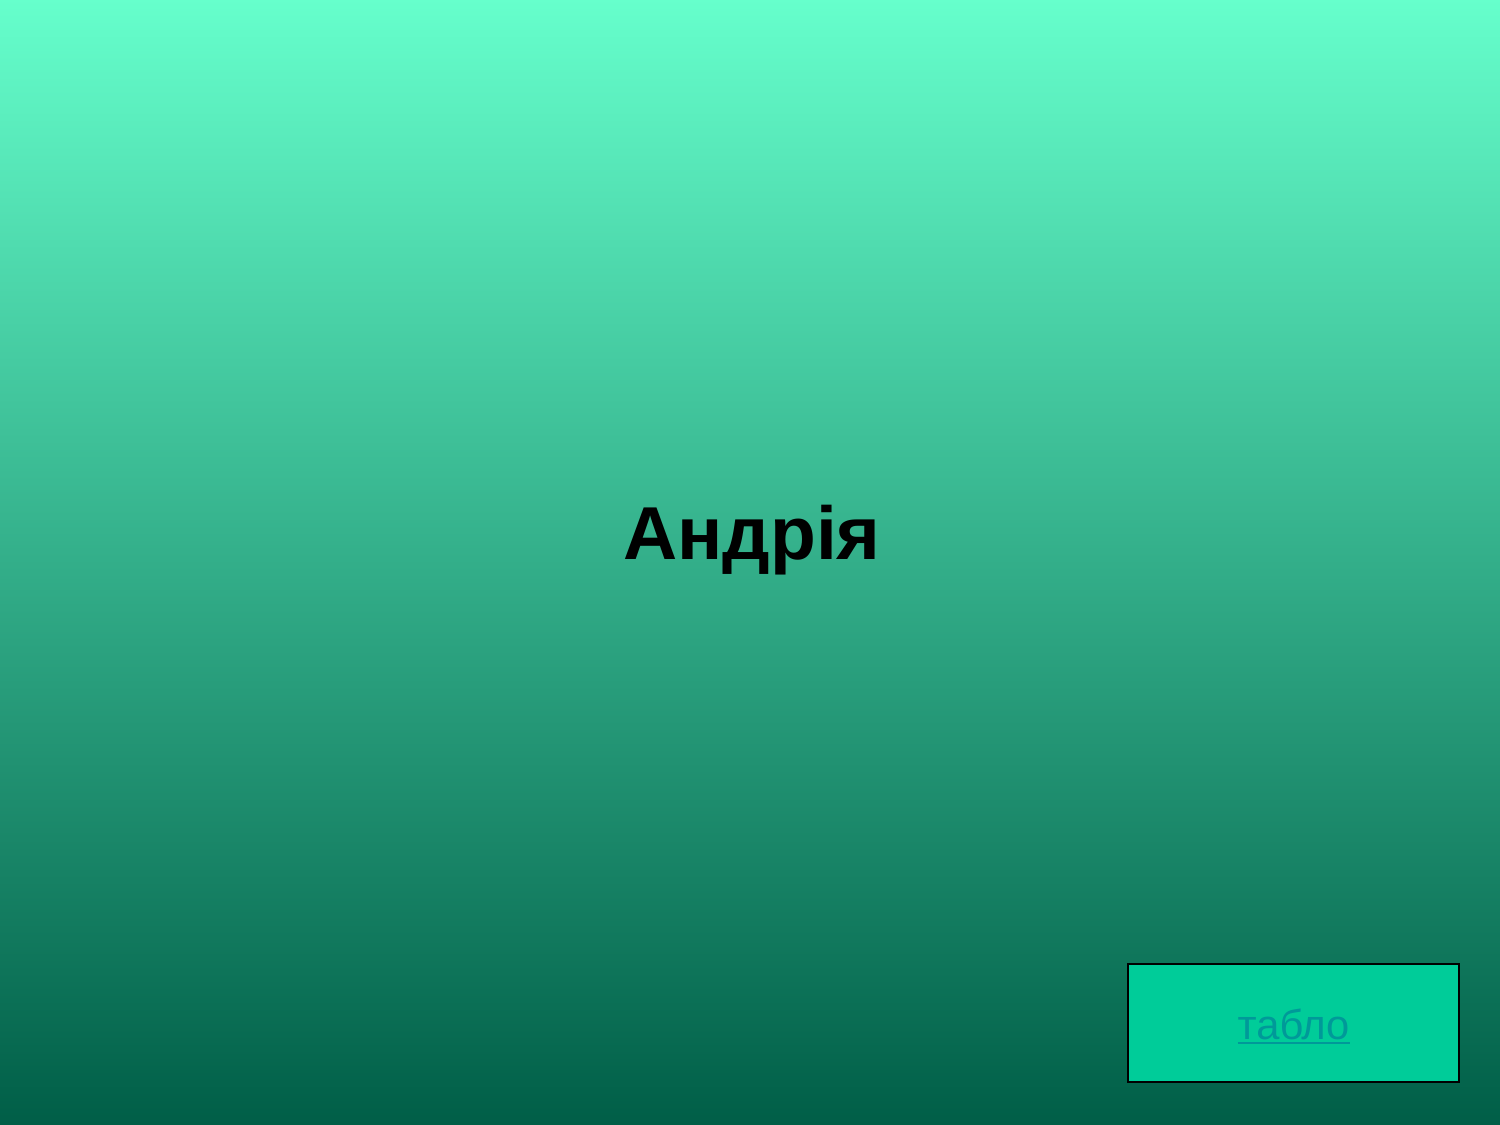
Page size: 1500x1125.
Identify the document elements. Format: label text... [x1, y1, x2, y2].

list Андрія [76, 266, 1428, 1010]
text_box табло [1128, 964, 1459, 1083]
